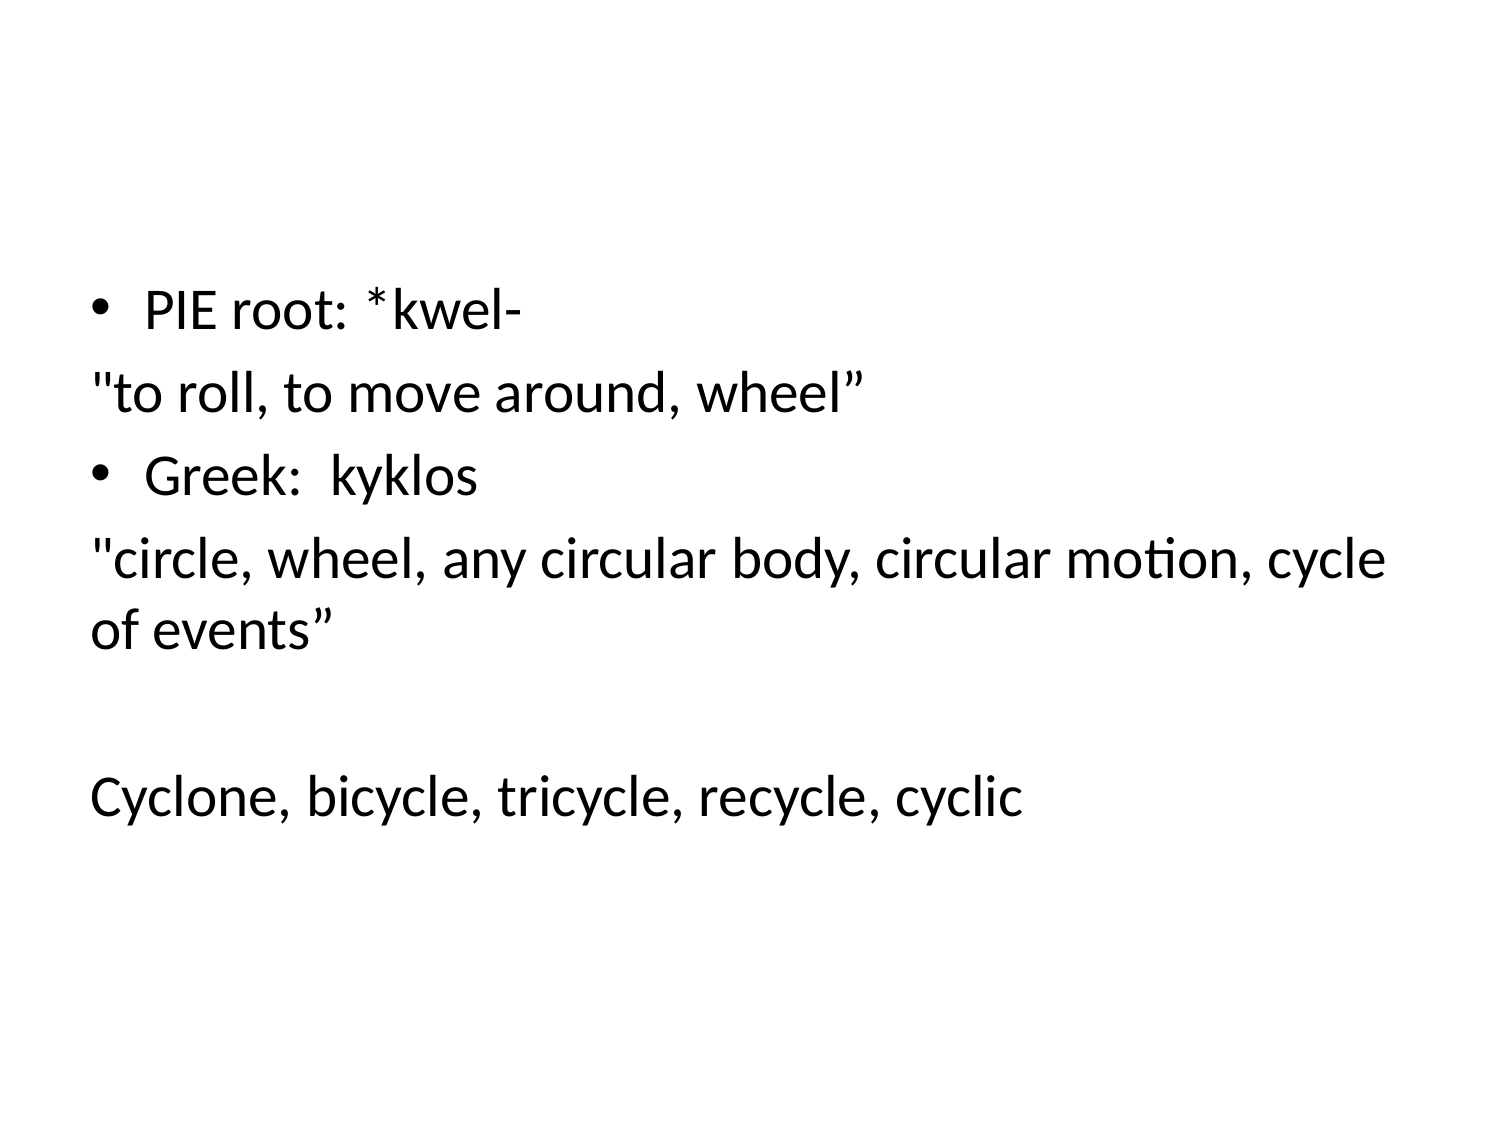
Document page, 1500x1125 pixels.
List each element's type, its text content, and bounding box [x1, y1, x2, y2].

list PIE root: *kwel- "to roll, to move around, wheel” Greek: kyklos "circle, wheel, any circular body, circular motion, cycle of events” Cyclone, bicycle, tricycle, recycle, cyclic [75, 262, 1425, 1005]
